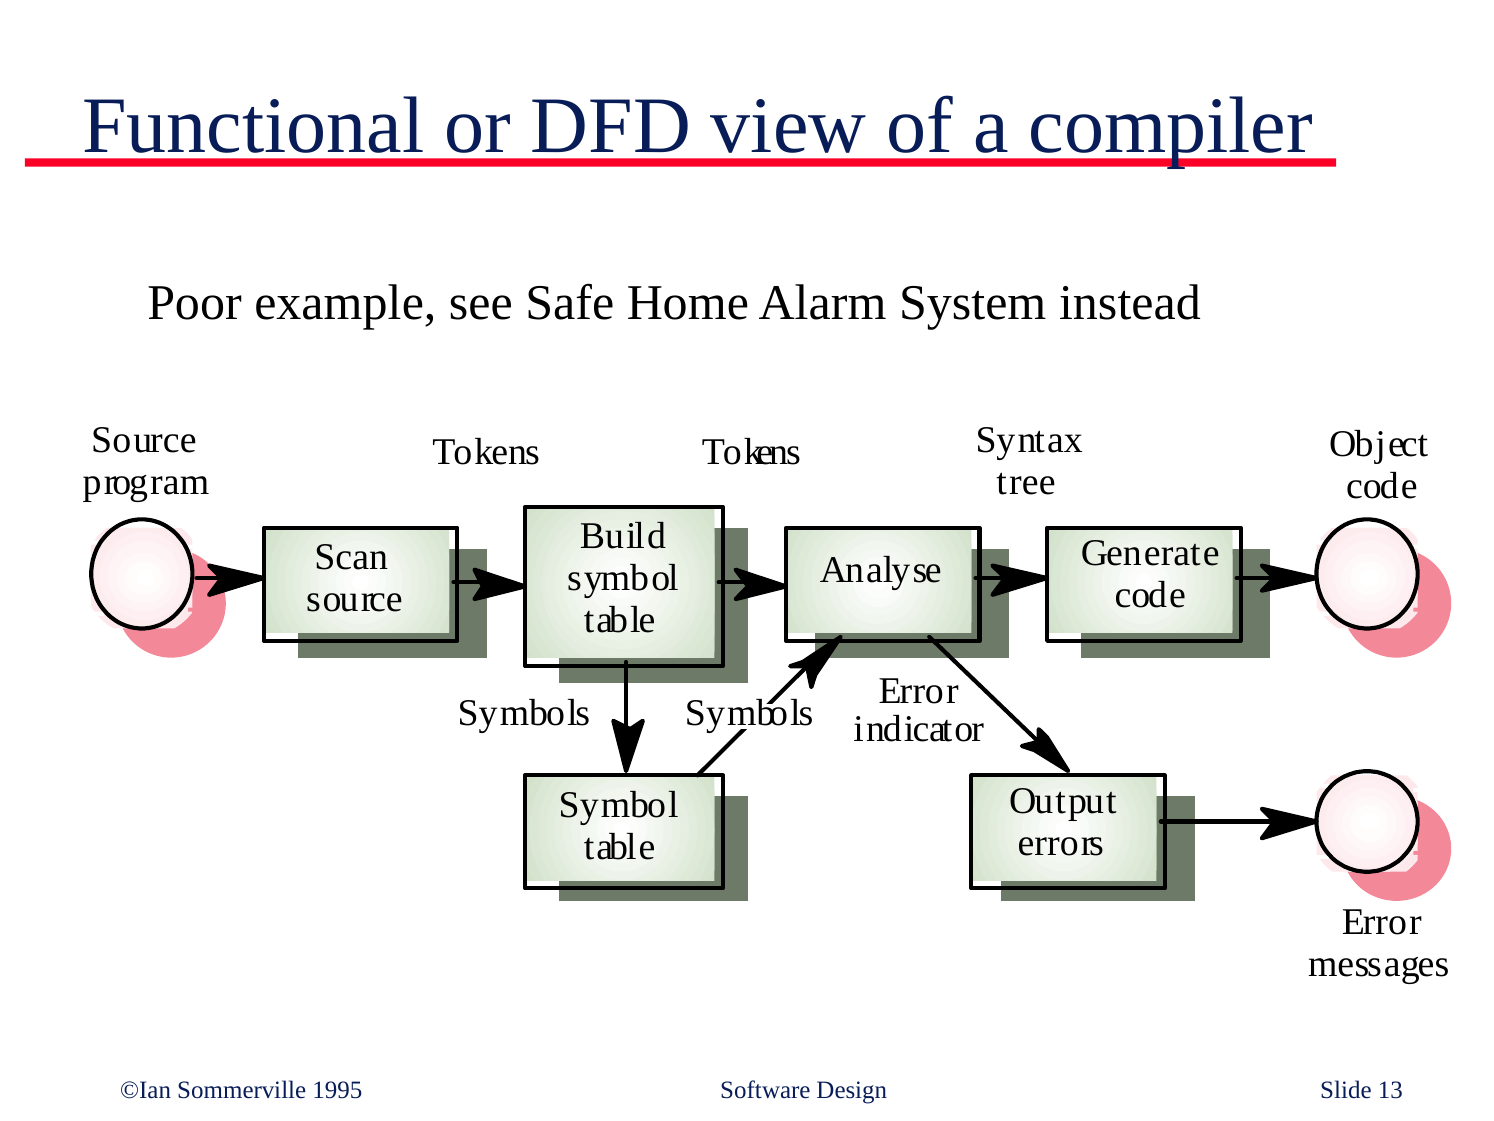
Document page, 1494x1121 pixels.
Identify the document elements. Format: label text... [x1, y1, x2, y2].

title Functional or DFD view of a compiler [67, 64, 1343, 176]
text_box Poor example, see Safe Home Alarm System instead [132, 262, 1326, 337]
picture [61, 418, 1465, 1036]
